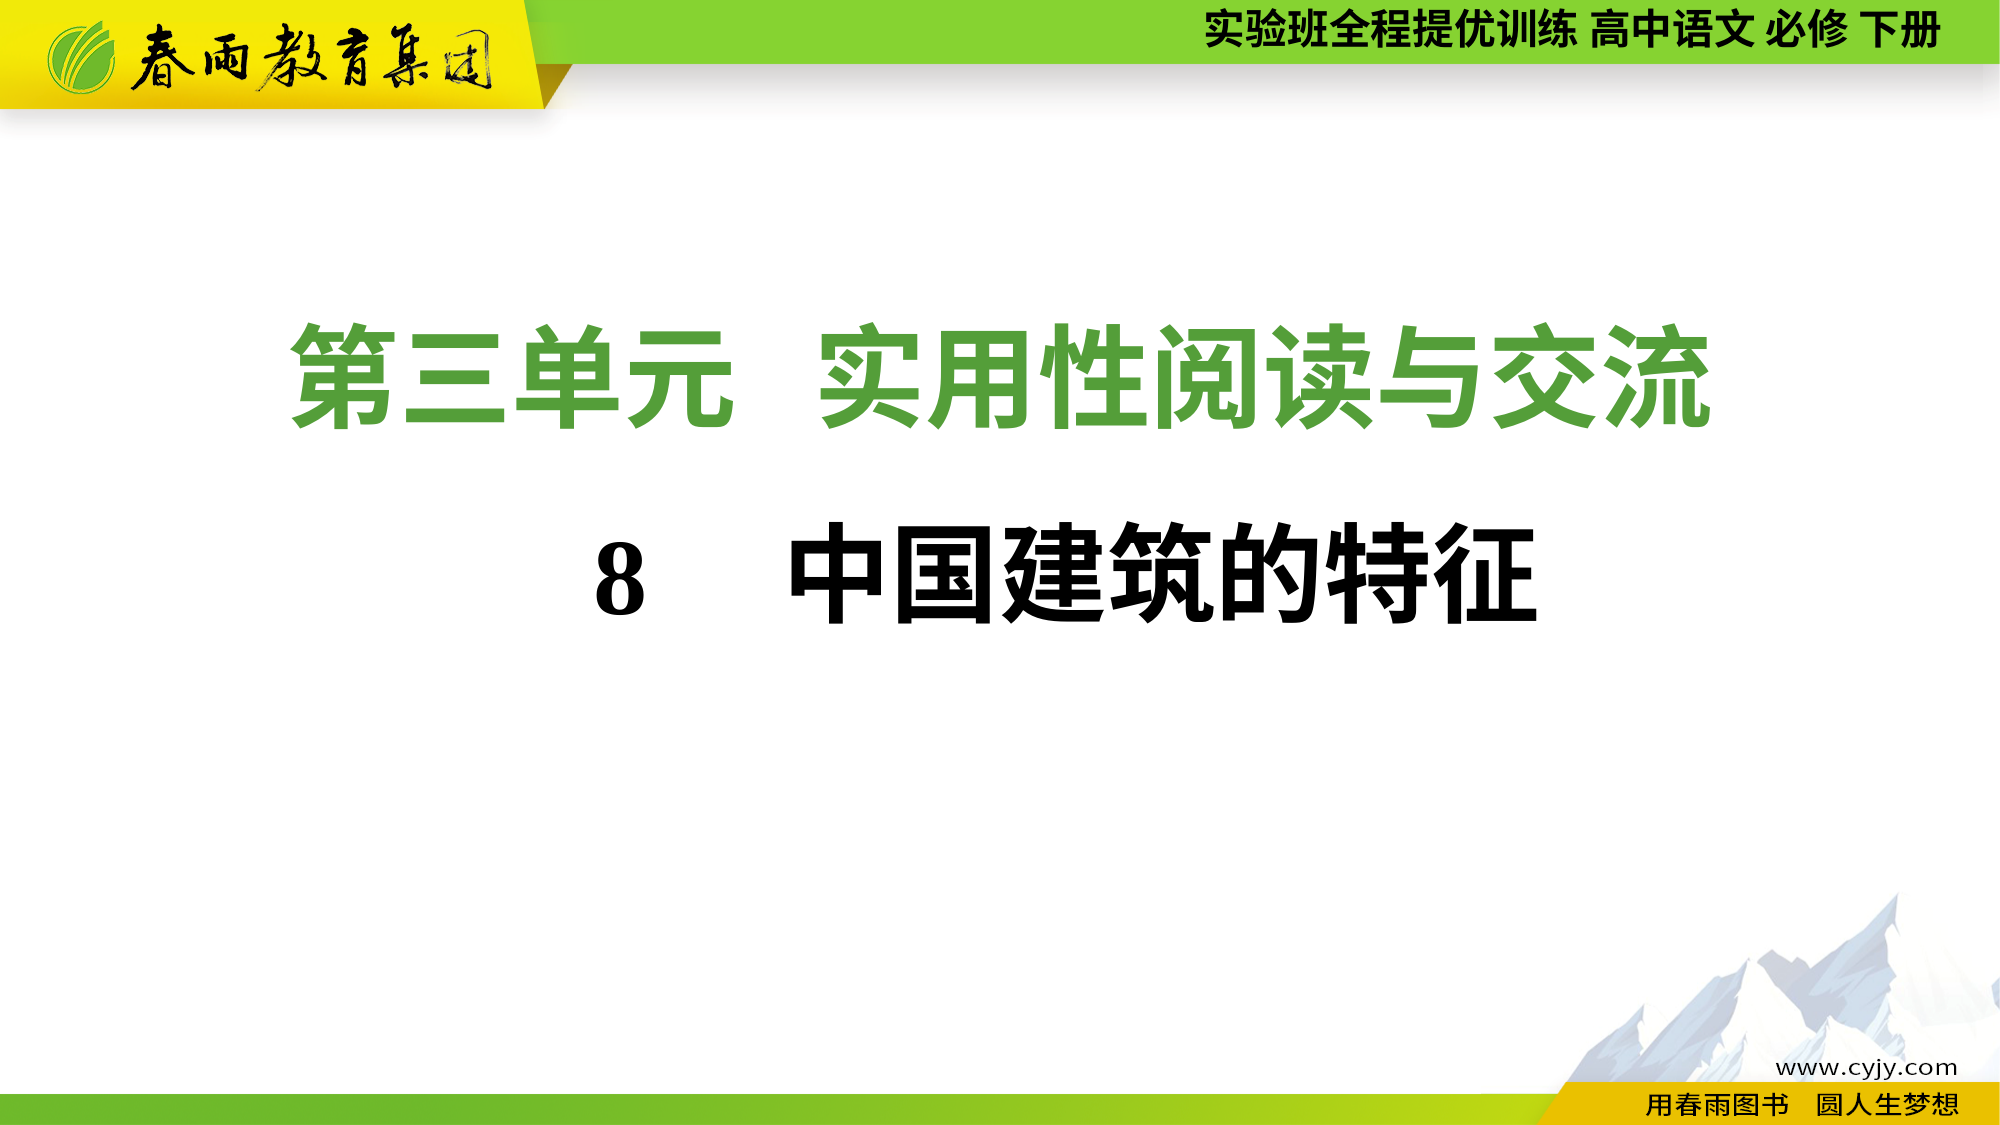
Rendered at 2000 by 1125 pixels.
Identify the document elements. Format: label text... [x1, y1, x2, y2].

text_box 第三单元 实用性阅读与交流 8 中国建筑的特征 [54, 231, 1946, 644]
picture [0, 0, 2000, 1125]
